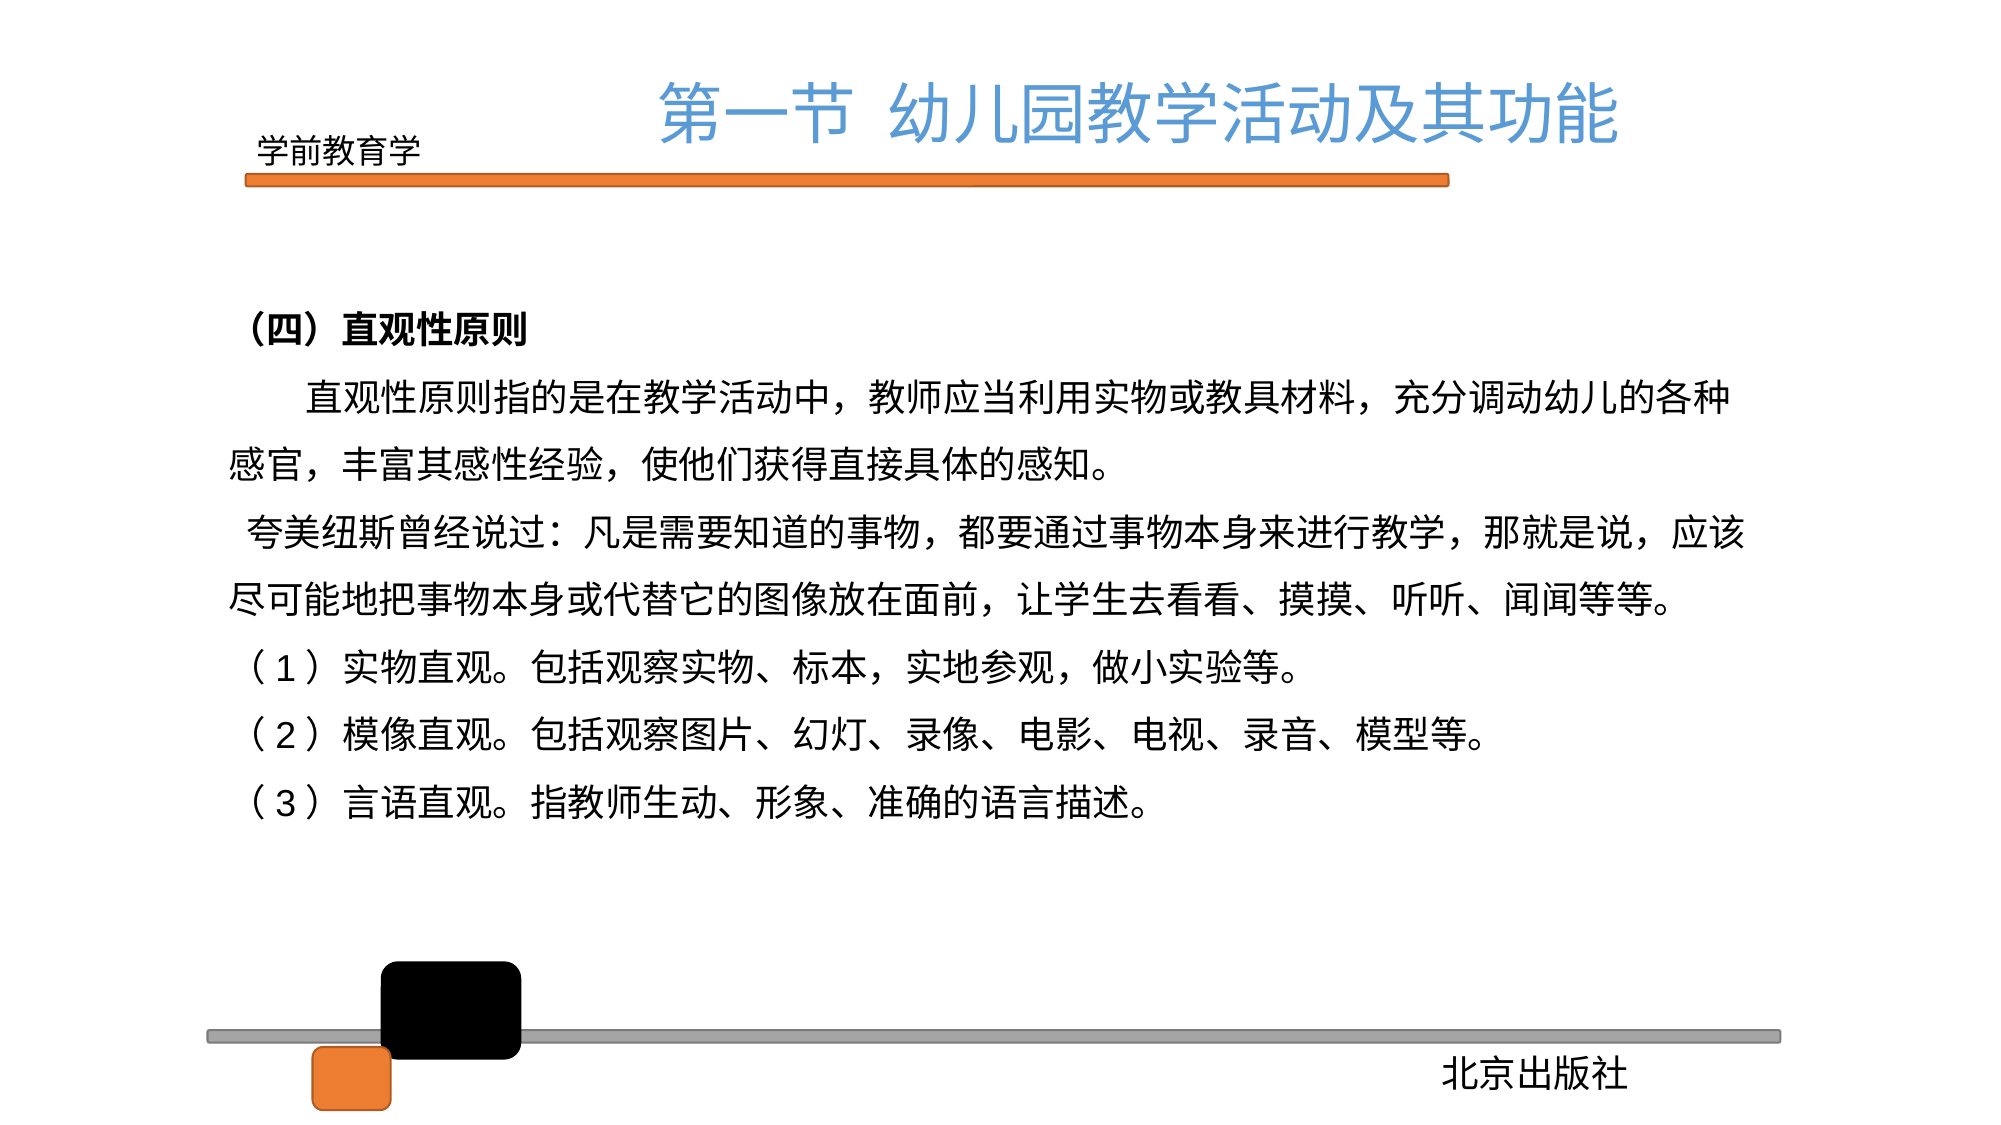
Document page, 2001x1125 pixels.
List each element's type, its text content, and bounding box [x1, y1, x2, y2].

text_box 第一节 幼儿园教学活动及其功能 [641, 64, 1636, 160]
text_box （四）直观性原则 直观性原则指的是在教学活动中，教师应当利用实物或教具材料，充分调动幼儿的各种感官，丰富其感性经验，使他们获得直接具体的感知。 夸美纽斯曾经说过：凡是需要知道的事物，都要通过事物本身来进行教学，那就是说，应该尽可能地把事物本身或代替它的图像放在面前，让学生去看看、摸摸、听听、闻闻等等。 （1）实物直观。包括观察实物、标本，实地参观，做小实验等。 （2）模像直观。包括观察图片、幻灯、录像、电影、电视、录音、模型等。 （3）言语直观。指教师生动、形象、准确的语言描述。 [214, 208, 1771, 944]
